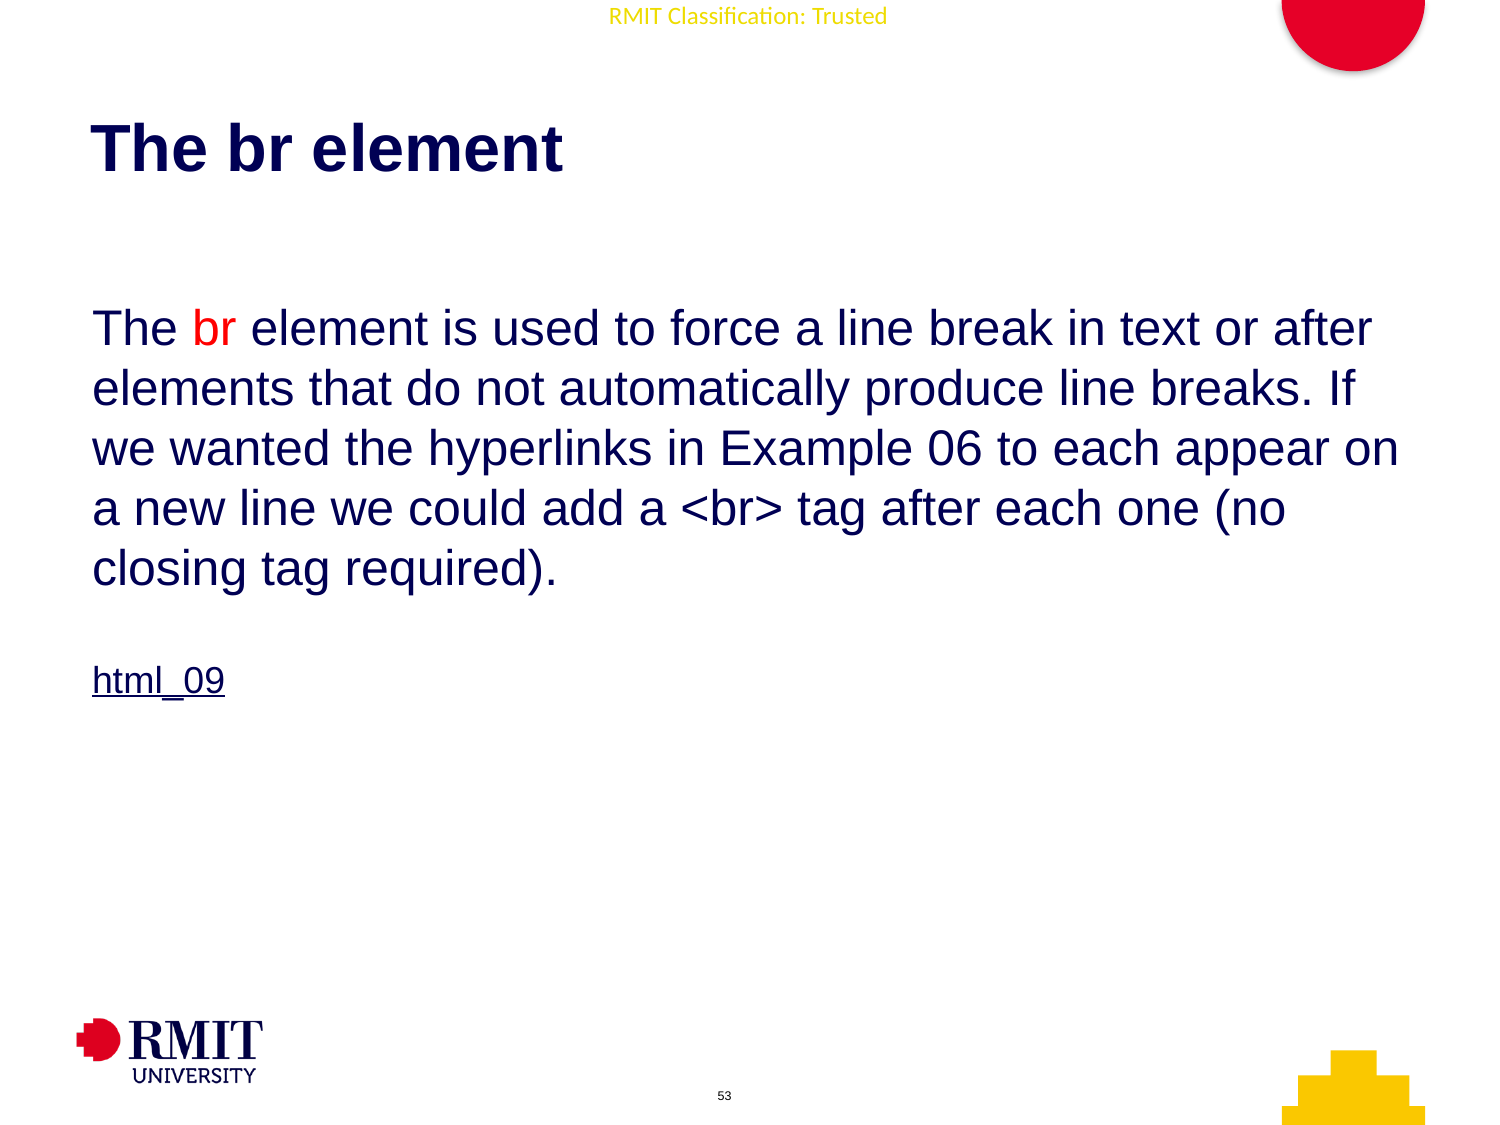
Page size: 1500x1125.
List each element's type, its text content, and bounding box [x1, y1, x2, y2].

title The br element [75, 23, 1237, 267]
list The br element is used to force a line break in text or after elements that do not automatically produce line breaks. If we wanted the hyperlinks in Example 06 to each appear on a new line we could add a <br> tag after each one (no closing tag required). html_09 [75, 288, 1425, 952]
picture [57, 1001, 281, 1102]
